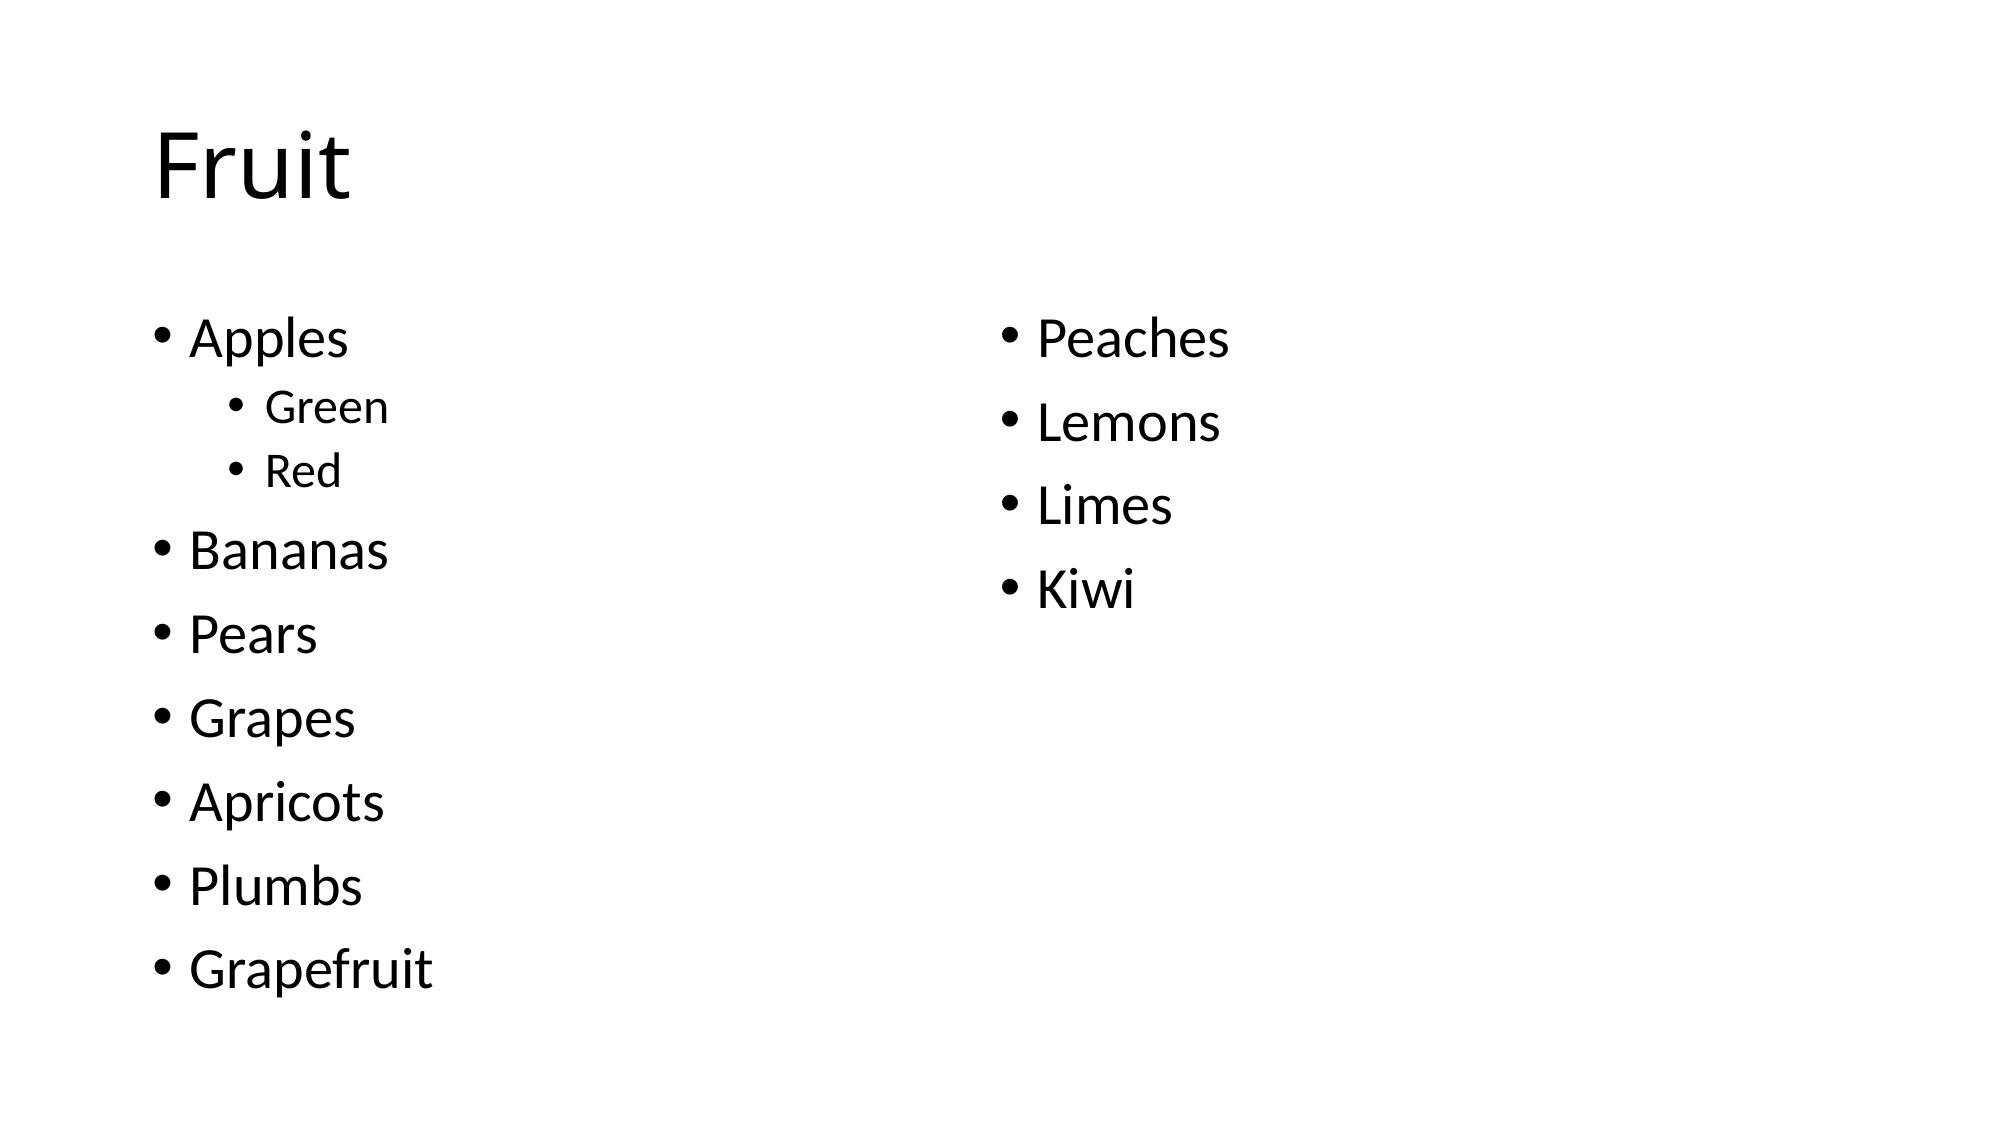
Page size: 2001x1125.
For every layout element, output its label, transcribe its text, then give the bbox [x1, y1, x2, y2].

list Apples Green Red Bananas Pears Grapes Apricots Plumbs Grapefruit Peaches Lemons Limes Kiwi [137, 299, 1863, 1014]
title Fruit [137, 59, 1863, 278]
